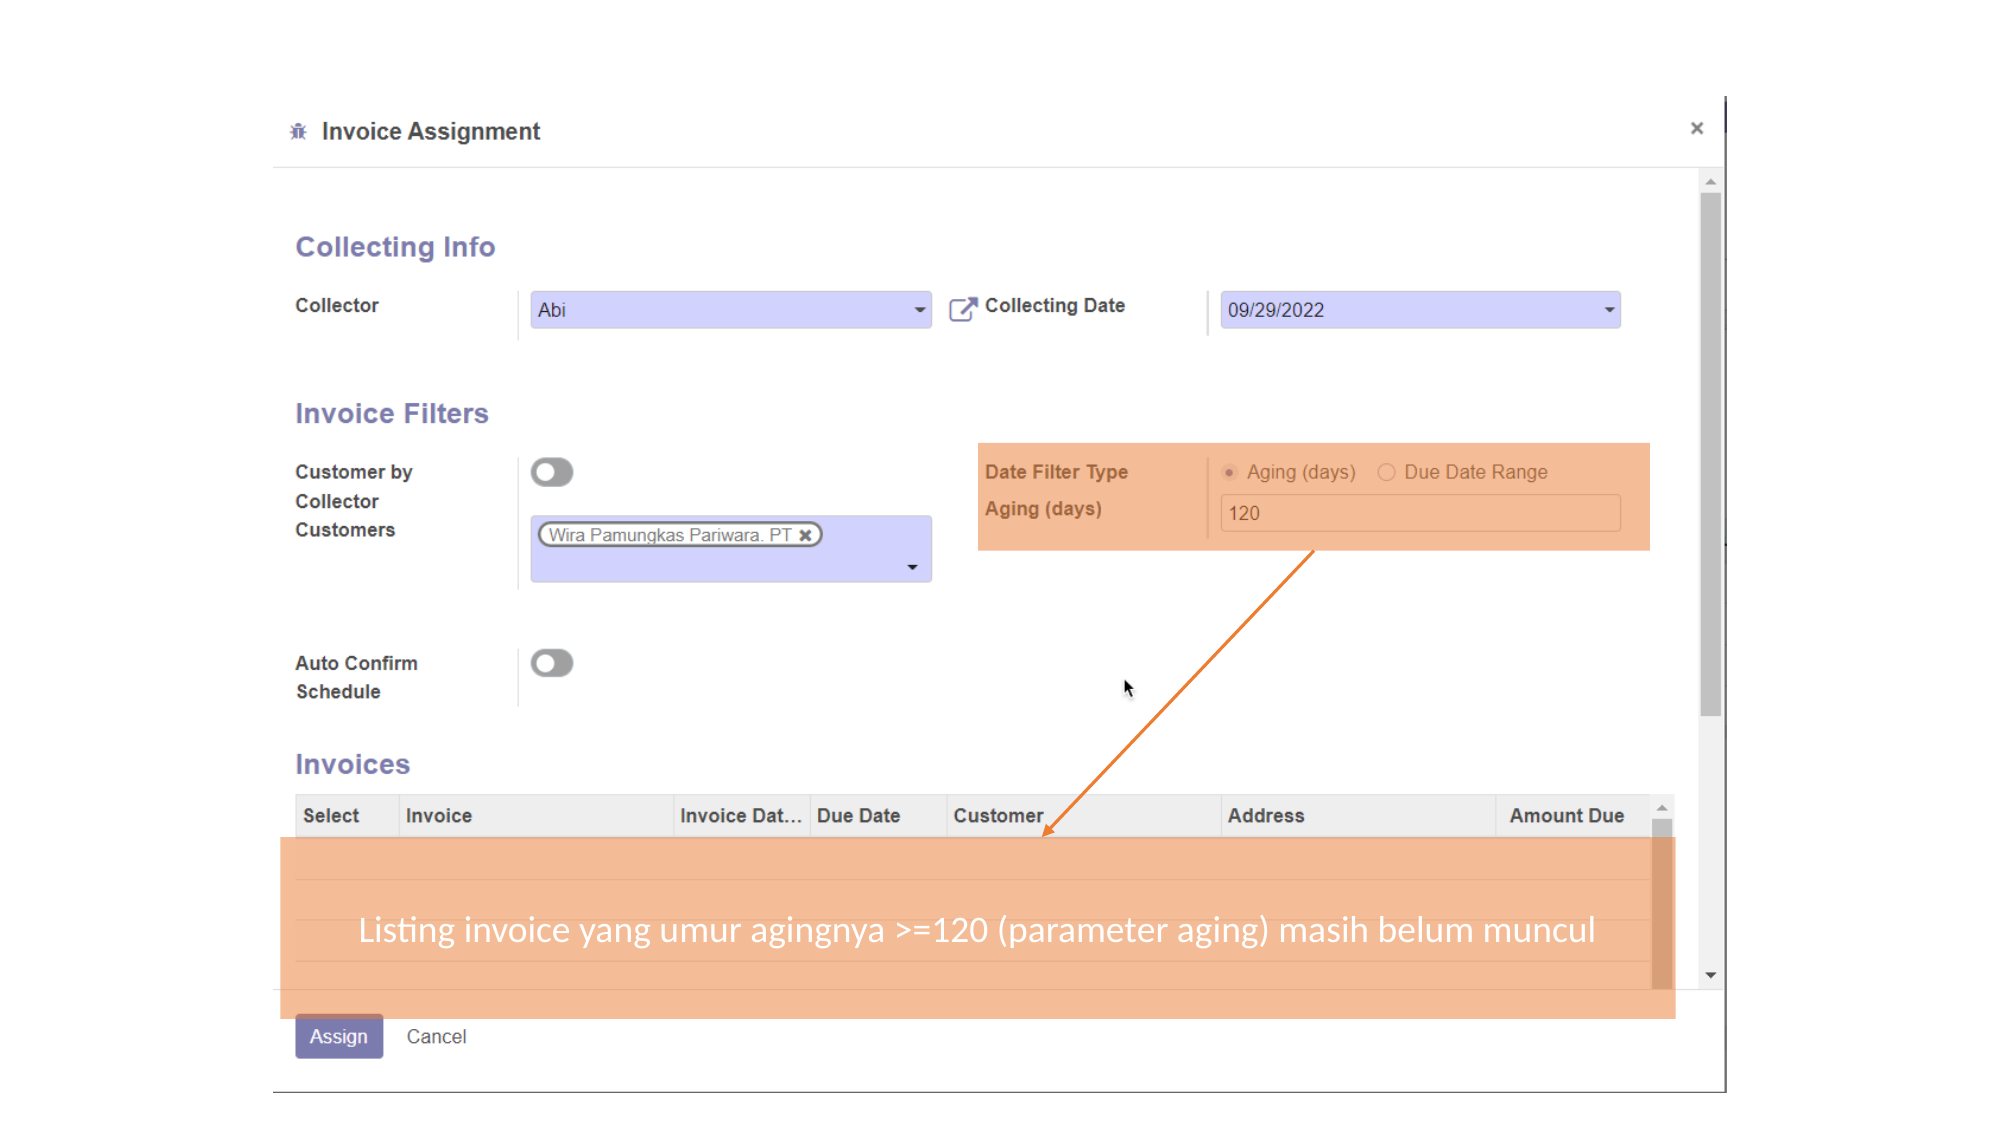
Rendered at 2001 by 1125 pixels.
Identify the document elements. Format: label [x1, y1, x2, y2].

text_box [273, 96, 1727, 1093]
